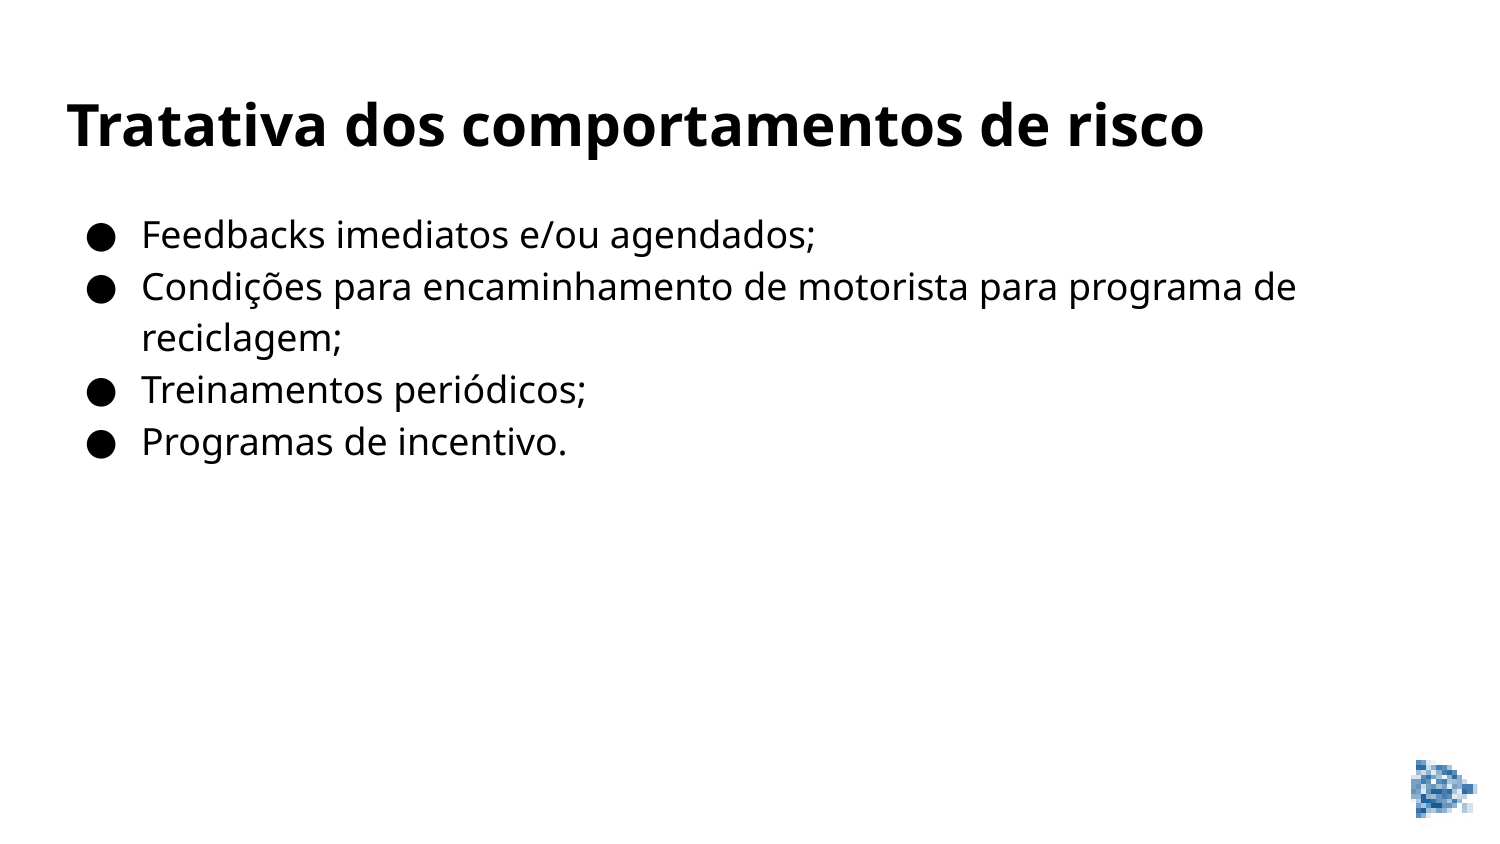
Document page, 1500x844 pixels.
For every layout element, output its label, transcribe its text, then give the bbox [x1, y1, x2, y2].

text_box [1406, 751, 1489, 828]
title Tratativa dos comportamentos de risco [51, 72, 1449, 167]
list Feedbacks imediatos e/ou agendados; Condições para encaminhamento de motorista para programa de reciclagem; Treinamentos periódicos; Programas de incentivo. [51, 189, 1449, 750]
